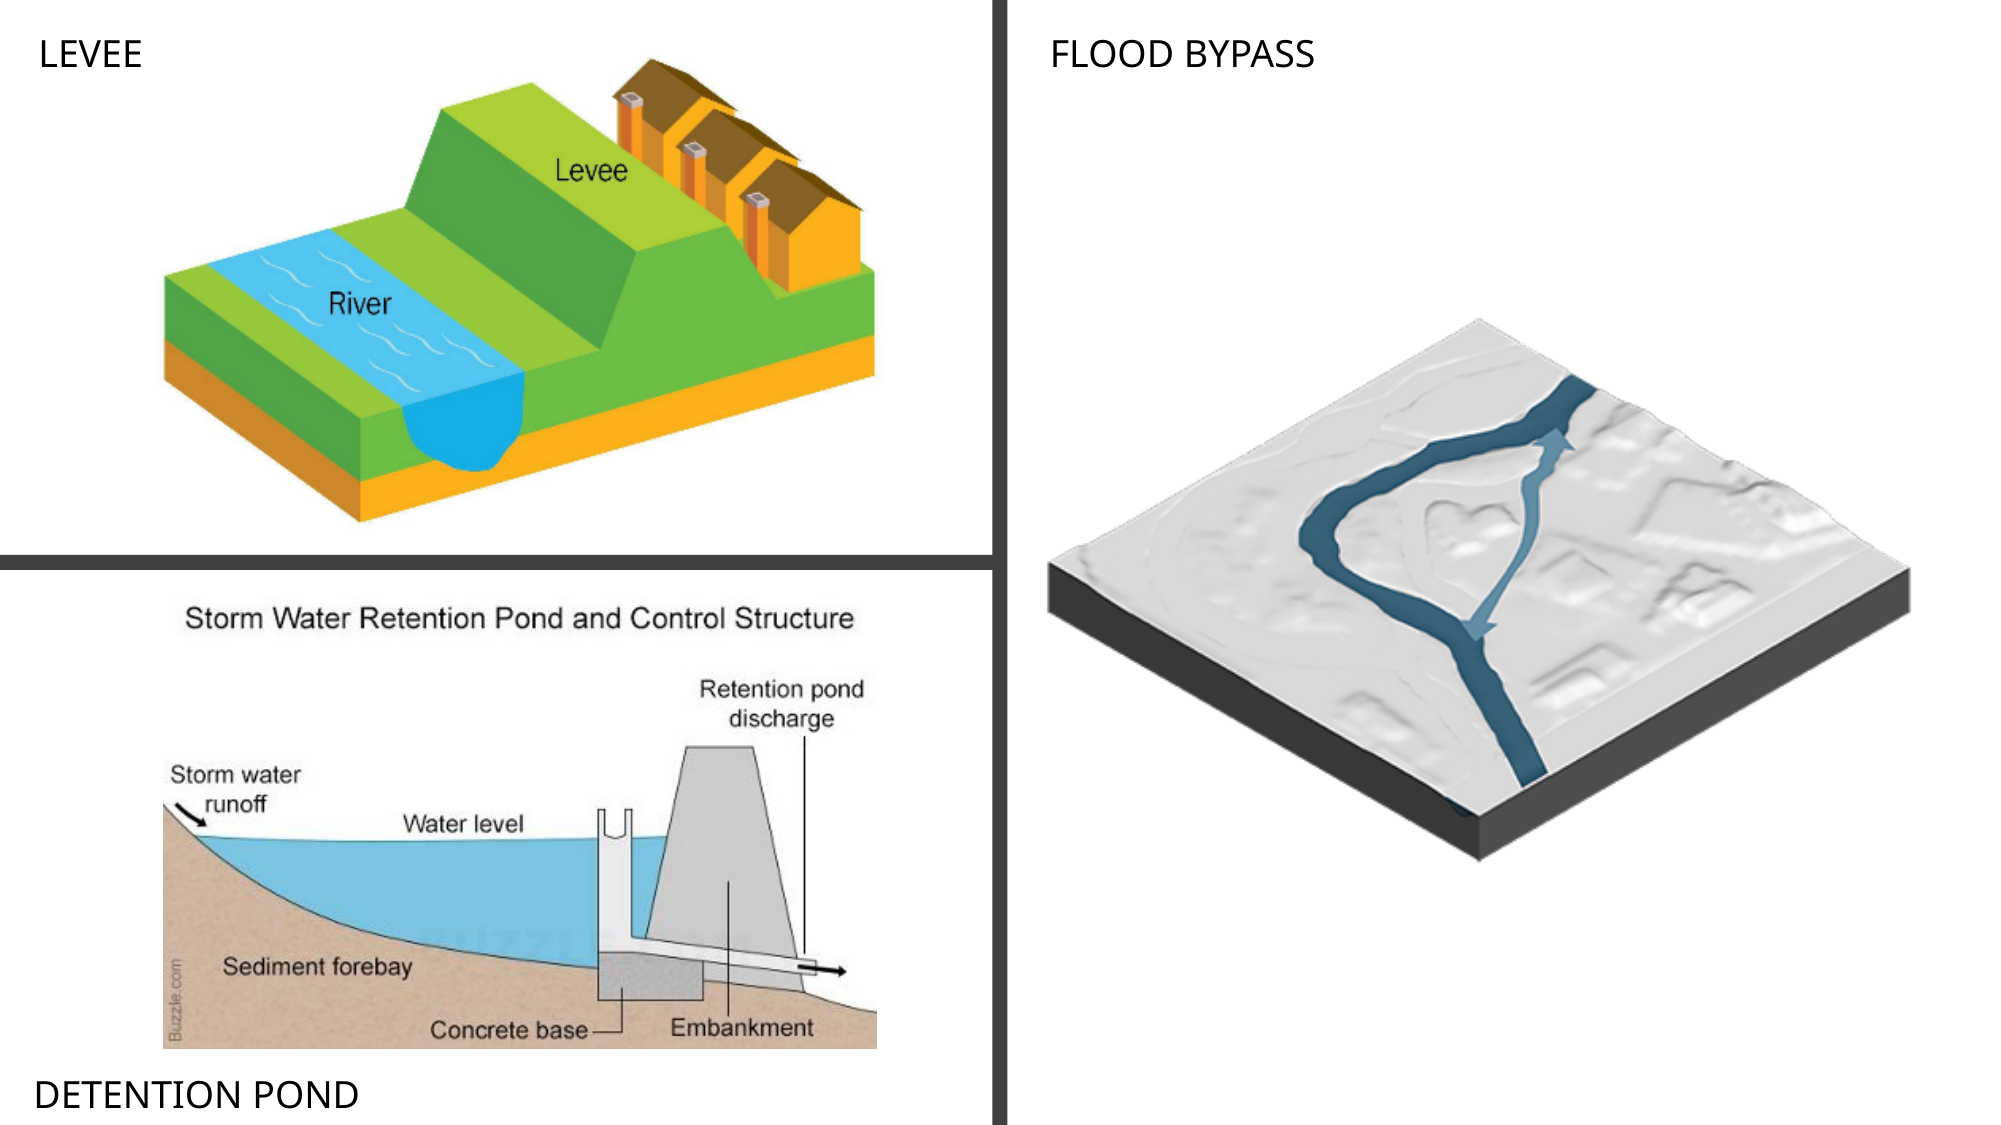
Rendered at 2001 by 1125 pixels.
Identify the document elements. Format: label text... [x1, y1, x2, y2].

picture [1034, 228, 1926, 873]
text_box DETENTION POND [18, 1063, 469, 1124]
text_box FLOOD BYPASS [1034, 22, 1485, 83]
text_box [0, 554, 1006, 571]
text_box [992, 0, 1008, 1125]
picture [163, 595, 877, 1049]
picture [155, 52, 885, 530]
text_box LEVEE [23, 22, 474, 83]
